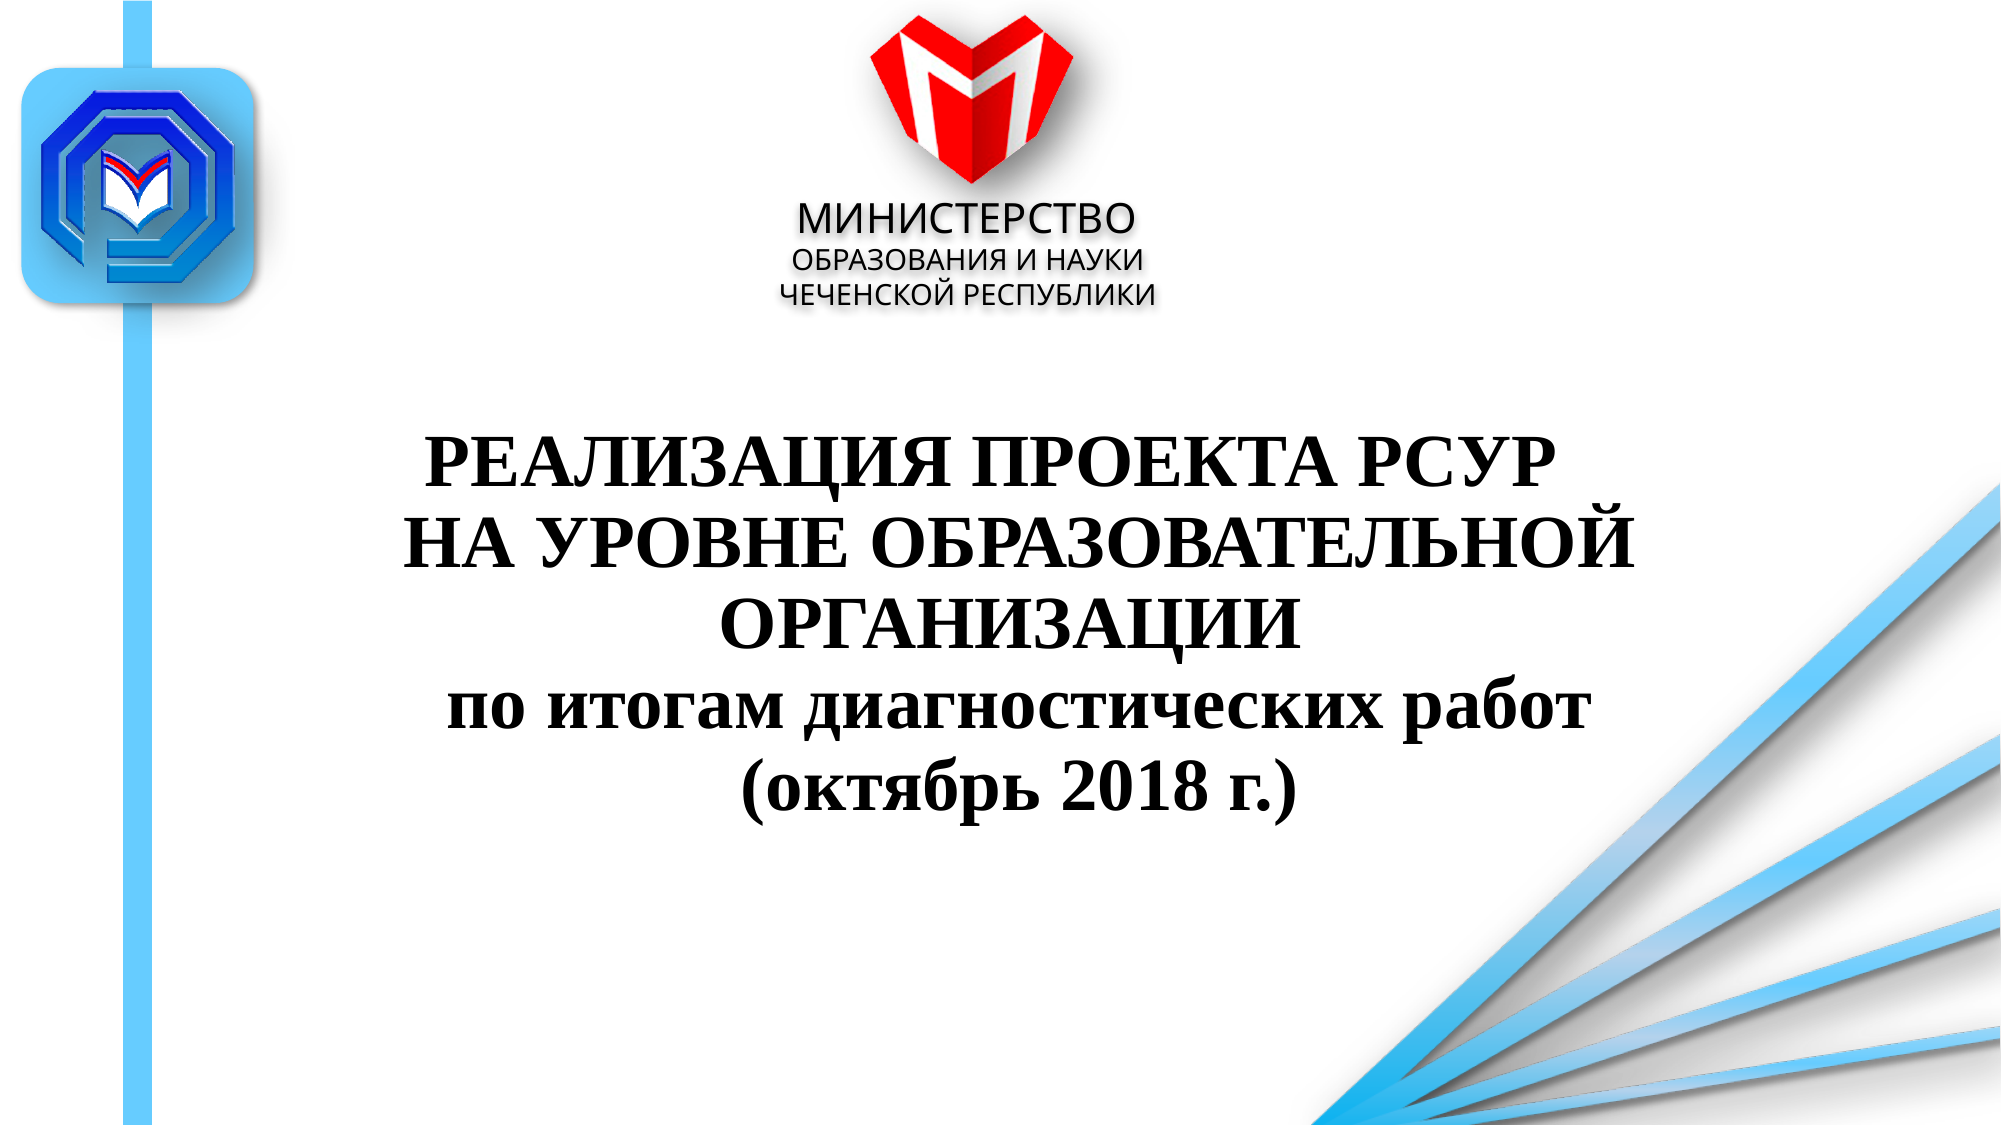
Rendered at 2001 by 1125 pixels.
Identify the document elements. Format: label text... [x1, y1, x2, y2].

picture [32, 80, 243, 291]
title РЕАЛИЗАЦИЯ ПРОЕКТА РСУР НА УРОВНЕ ОБРАЗОВАТЕЛЬНОЙ ОРГАНИЗАЦИИ по итогам диагностических работ (октябрь 2018 г.) [221, 397, 1818, 834]
picture [1280, 291, 2000, 1125]
picture [869, 14, 1074, 184]
